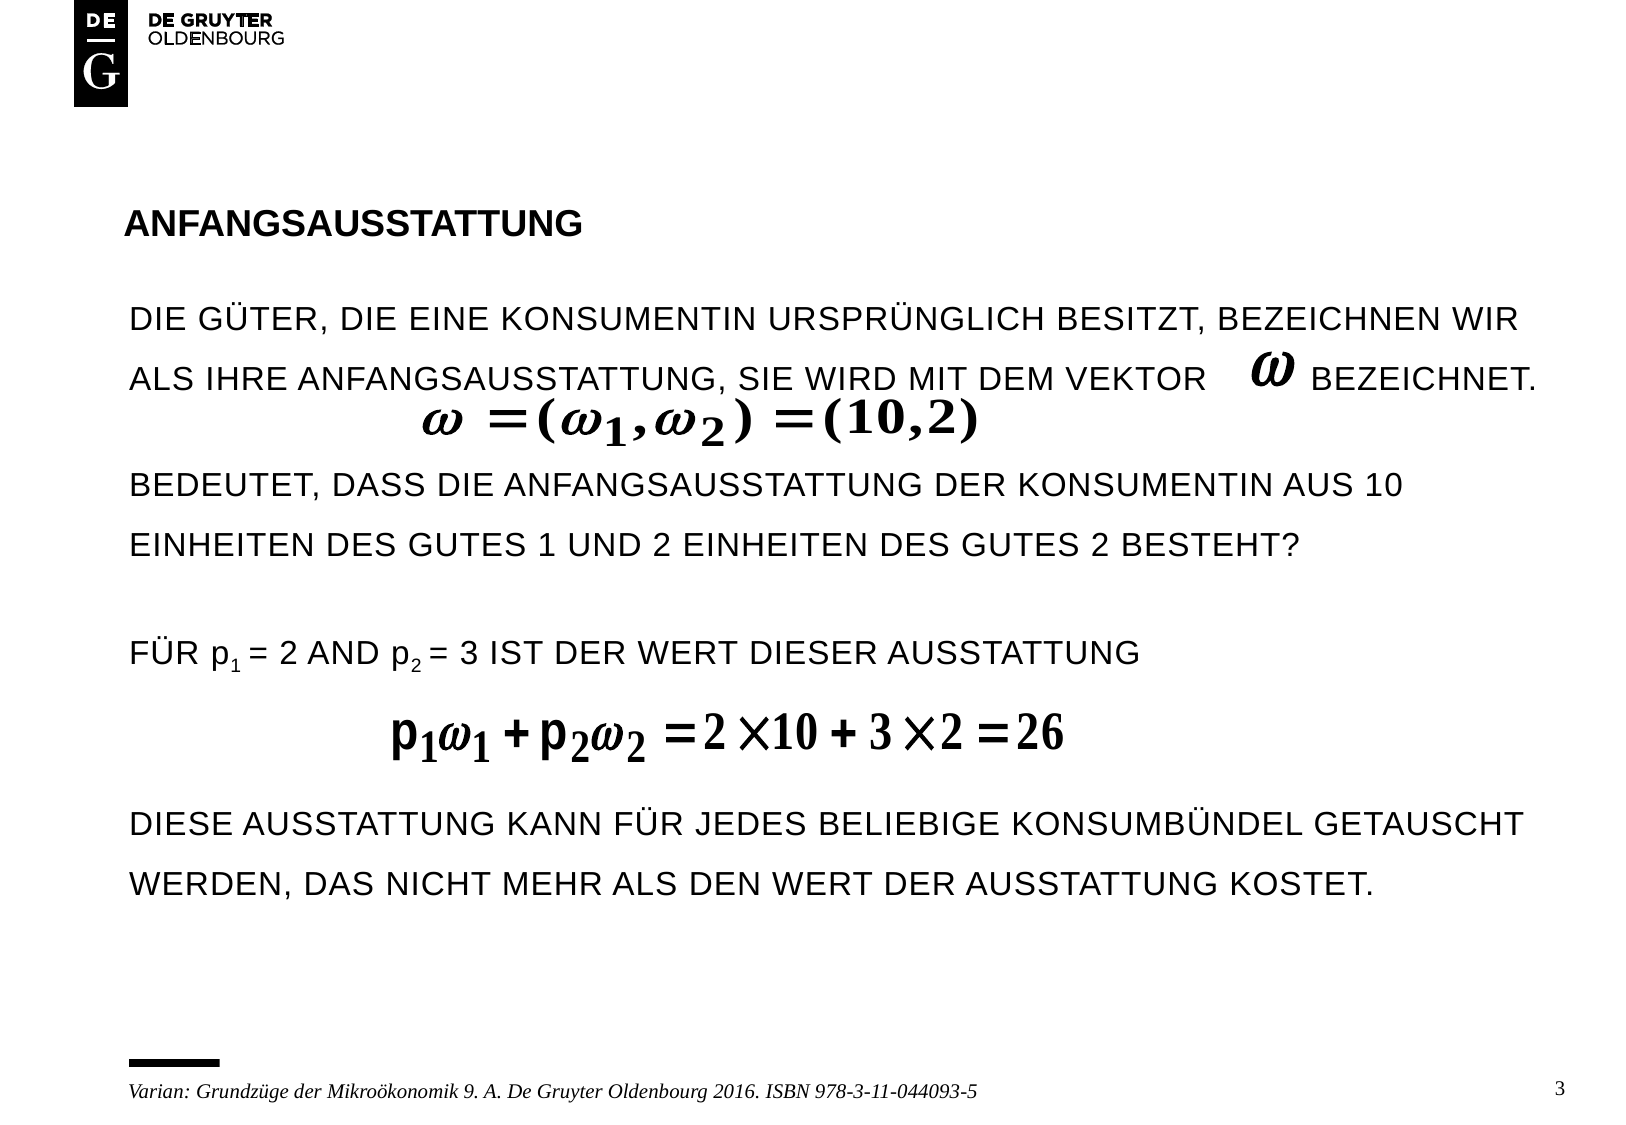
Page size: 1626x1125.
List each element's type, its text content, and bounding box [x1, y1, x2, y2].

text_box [418, 390, 983, 449]
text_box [389, 702, 1068, 766]
slide_number 3 [1554, 1074, 1614, 1104]
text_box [1247, 344, 1303, 391]
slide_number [128, 1077, 1539, 1108]
title anfangsausstattung [123, 198, 1550, 281]
list Die güter, die eine konsumentin ursprünglich besitzt, bezeichnen wir als ihre anfangsausstattung, sie wird mit dem vektor bezeichnet. Bedeutet, dass die anfangsausstattung der konsumentin aus 10 einheiten des gutes 1 und 2 einheiten des gutes 2 besteht? Für p1 = 2 and p2 = 3 ist der wert dieser ausstattung Diese ausstattung kann für jedes beliebige konsumbündel getauscht werden, das nicht mehr als den wert Der ausstattung kostet. [129, 277, 1556, 1020]
